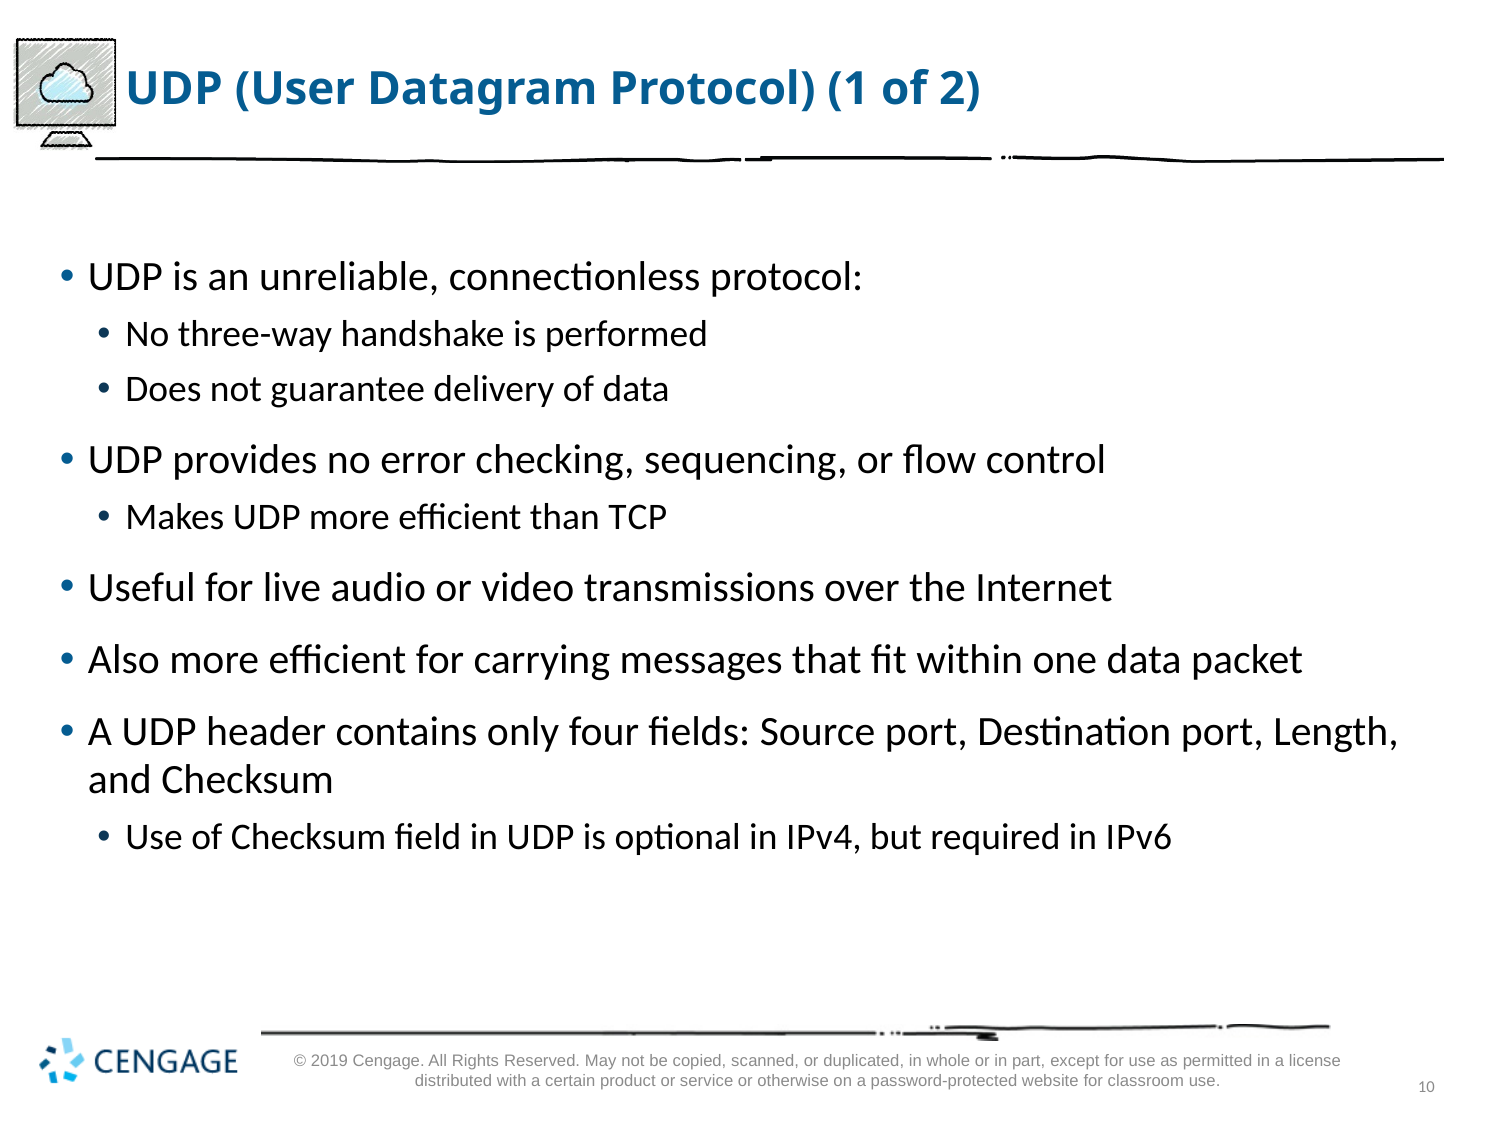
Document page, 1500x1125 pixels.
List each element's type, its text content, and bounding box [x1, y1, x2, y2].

picture [13, 36, 117, 151]
list U D P is an unreliable, connectionless protocol: No three-way handshake is performed Does not guarantee delivery of data U D P provides no error checking, sequencing, or flow control Makes U D P more efficient than T C P Useful for live audio or video transmissions over the Internet Also more efficient for carrying messages that fit within one data packet A U D P header contains only four fields: Source port, Destination port, Length, and Checksum Use of Checksum field in U D P is optional in I P v 4, but required in I P v 6 [59, 252, 1441, 865]
picture [95, 155, 1444, 163]
picture [261, 1024, 1331, 1041]
footer © 2019 Cengage. All Rights Reserved. May not be copied, scanned, or duplicated, in whole or in part, except for use as permitted in a license distributed with a certain product or service or otherwise on a password-protected website for classroom use. [262, 1050, 1375, 1091]
title U D P (User Datagram Protocol) (1 of 2) [125, 66, 1442, 116]
picture [19, 1024, 250, 1096]
